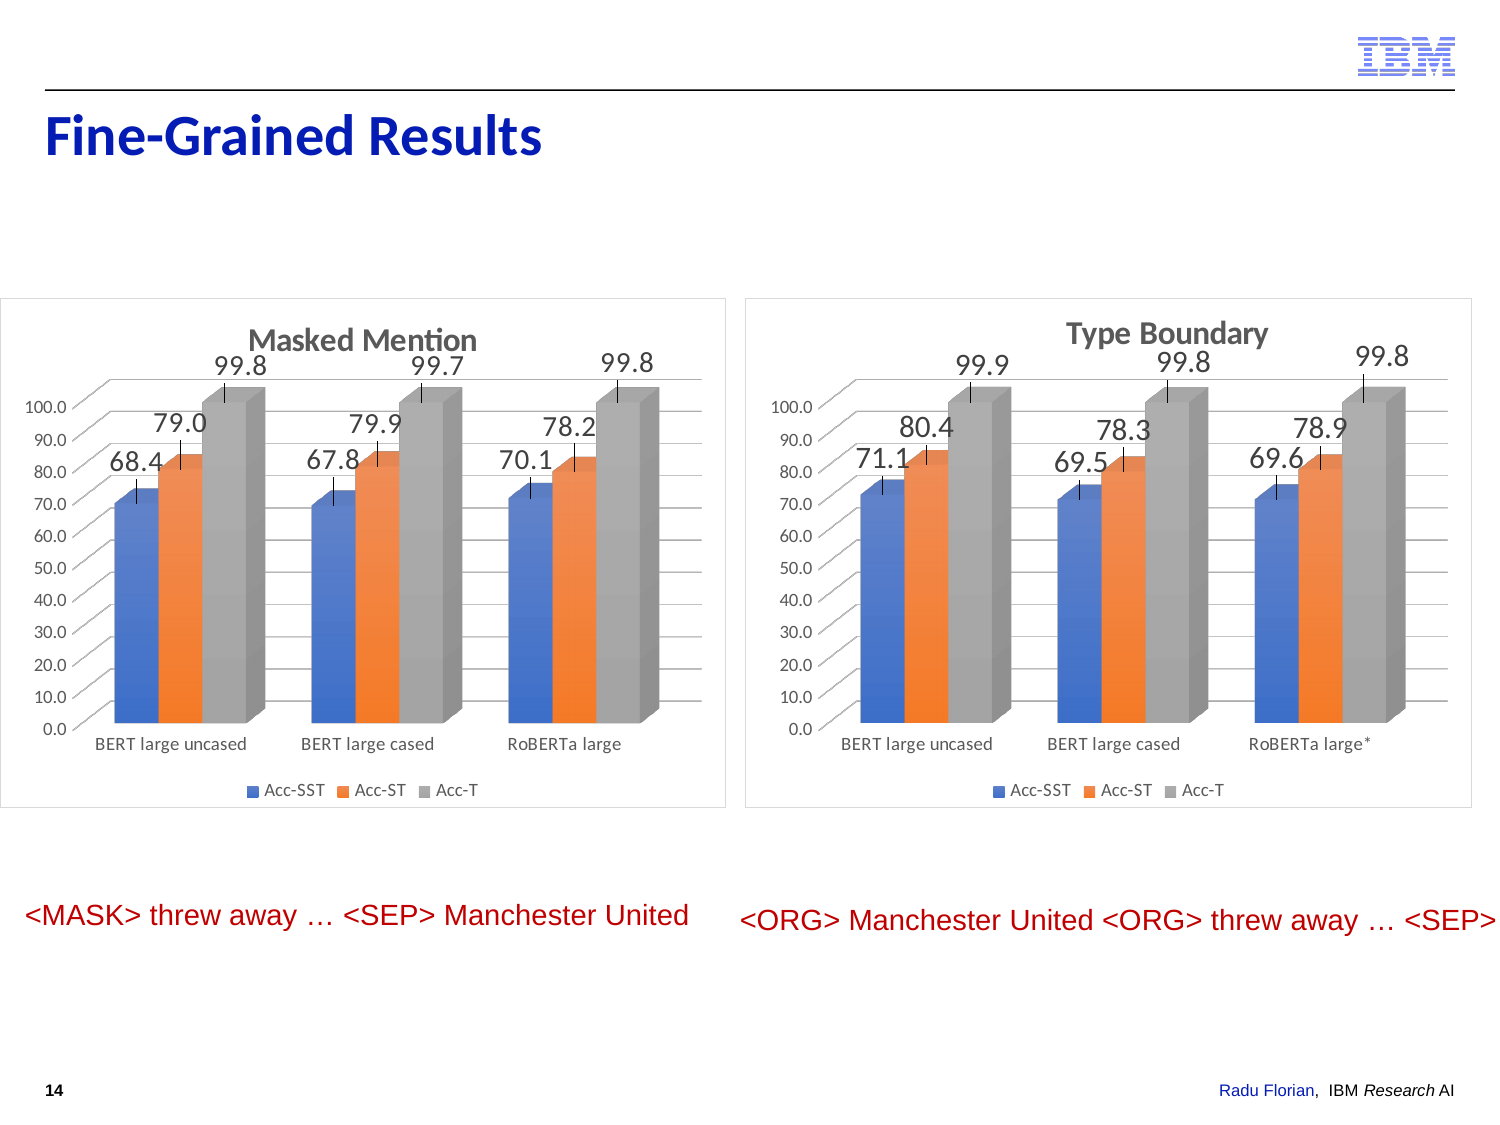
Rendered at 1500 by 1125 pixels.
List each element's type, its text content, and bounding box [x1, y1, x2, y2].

chart [0, 298, 727, 808]
chart [745, 298, 1473, 808]
slide_number 14 [29, 1072, 91, 1103]
title Fine-Grained Results [29, 97, 1455, 203]
text_box <MASK> threw away … <SEP> Manchester United [10, 889, 761, 939]
text_box <ORG> Manchester United <ORG> threw away … <SEP> [725, 893, 1500, 944]
picture [1358, 37, 1455, 76]
